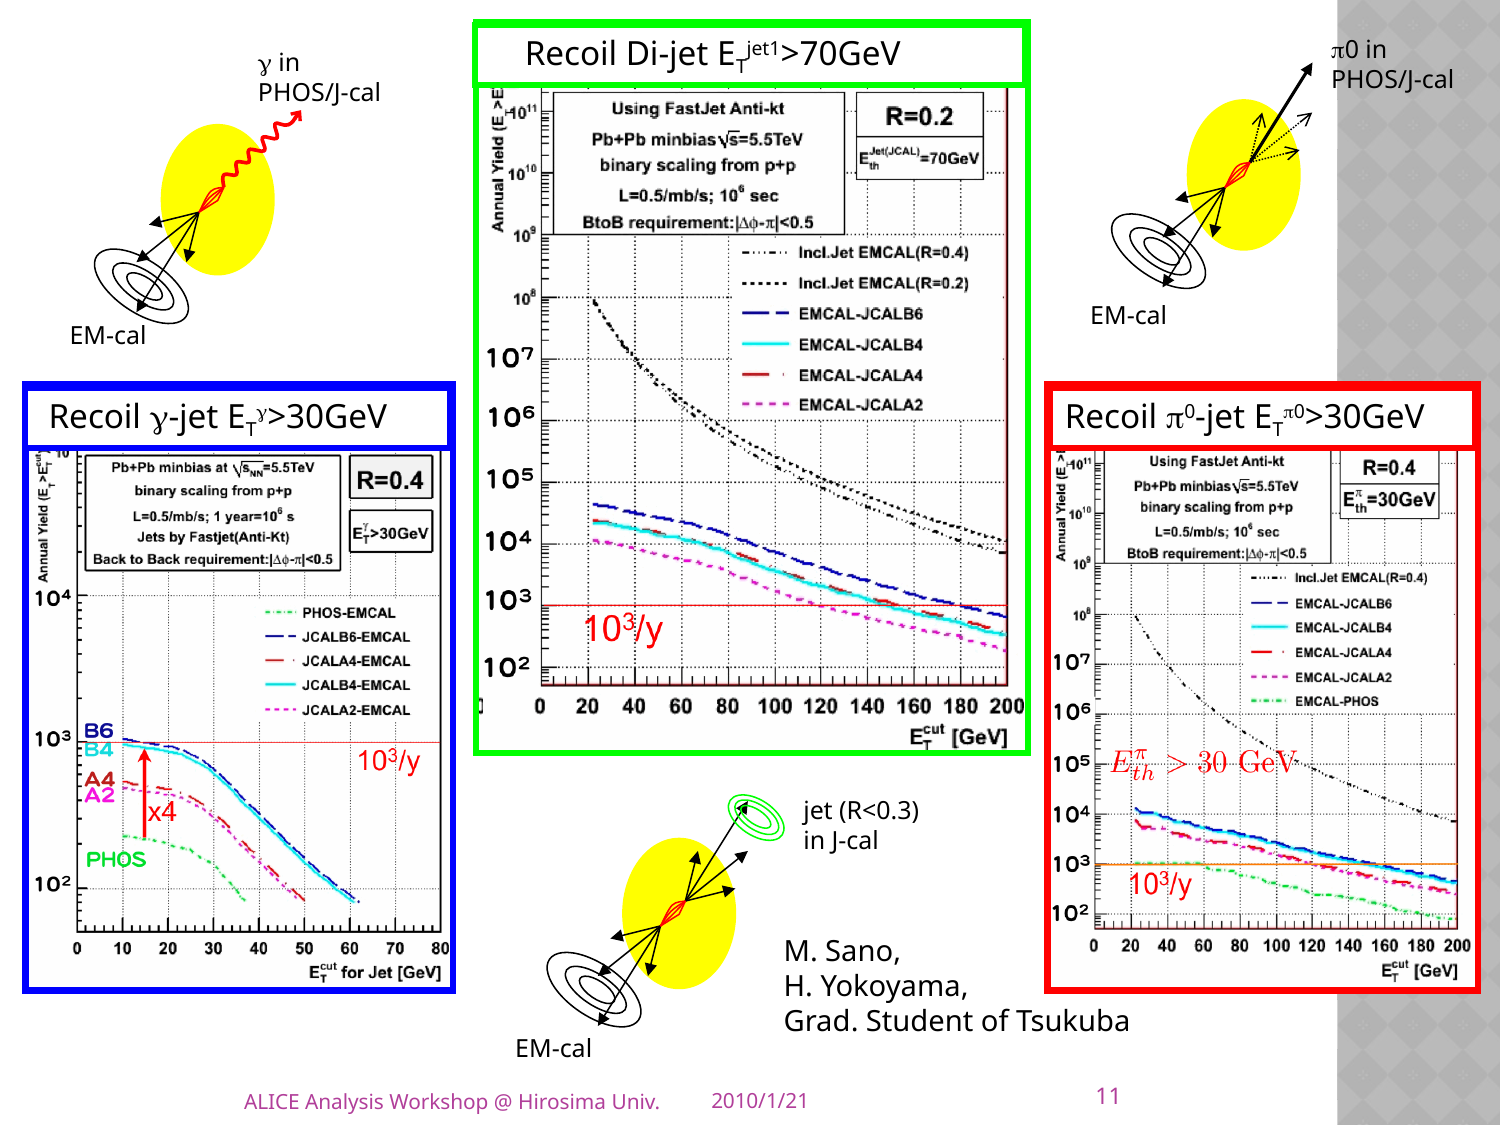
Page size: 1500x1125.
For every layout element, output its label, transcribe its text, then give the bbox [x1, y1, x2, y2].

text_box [87, 109, 302, 313]
text_box M. Sano, H. Yokoyama, Grad. Student of Tsukuba [768, 924, 1146, 1045]
picture [478, 24, 1026, 751]
text_box 0 in PHOS/J-cal [1316, 26, 1470, 101]
footer ALICE Analysis Workshop @ Hirosima Univ. [75, 1075, 675, 1114]
picture [1050, 387, 1476, 988]
text_box jet (R<0.3) in J-cal [788, 787, 941, 863]
text_box EM-cal [500, 1025, 608, 1070]
text_box  in PHOS/J-cal [243, 38, 397, 114]
picture [28, 387, 451, 988]
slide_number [696, 1075, 1025, 1113]
slide_number 11 [1025, 1075, 1122, 1113]
text_box EM-cal [1075, 292, 1183, 338]
text_box EM-cal [54, 312, 162, 358]
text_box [539, 799, 788, 1027]
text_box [1104, 61, 1313, 288]
